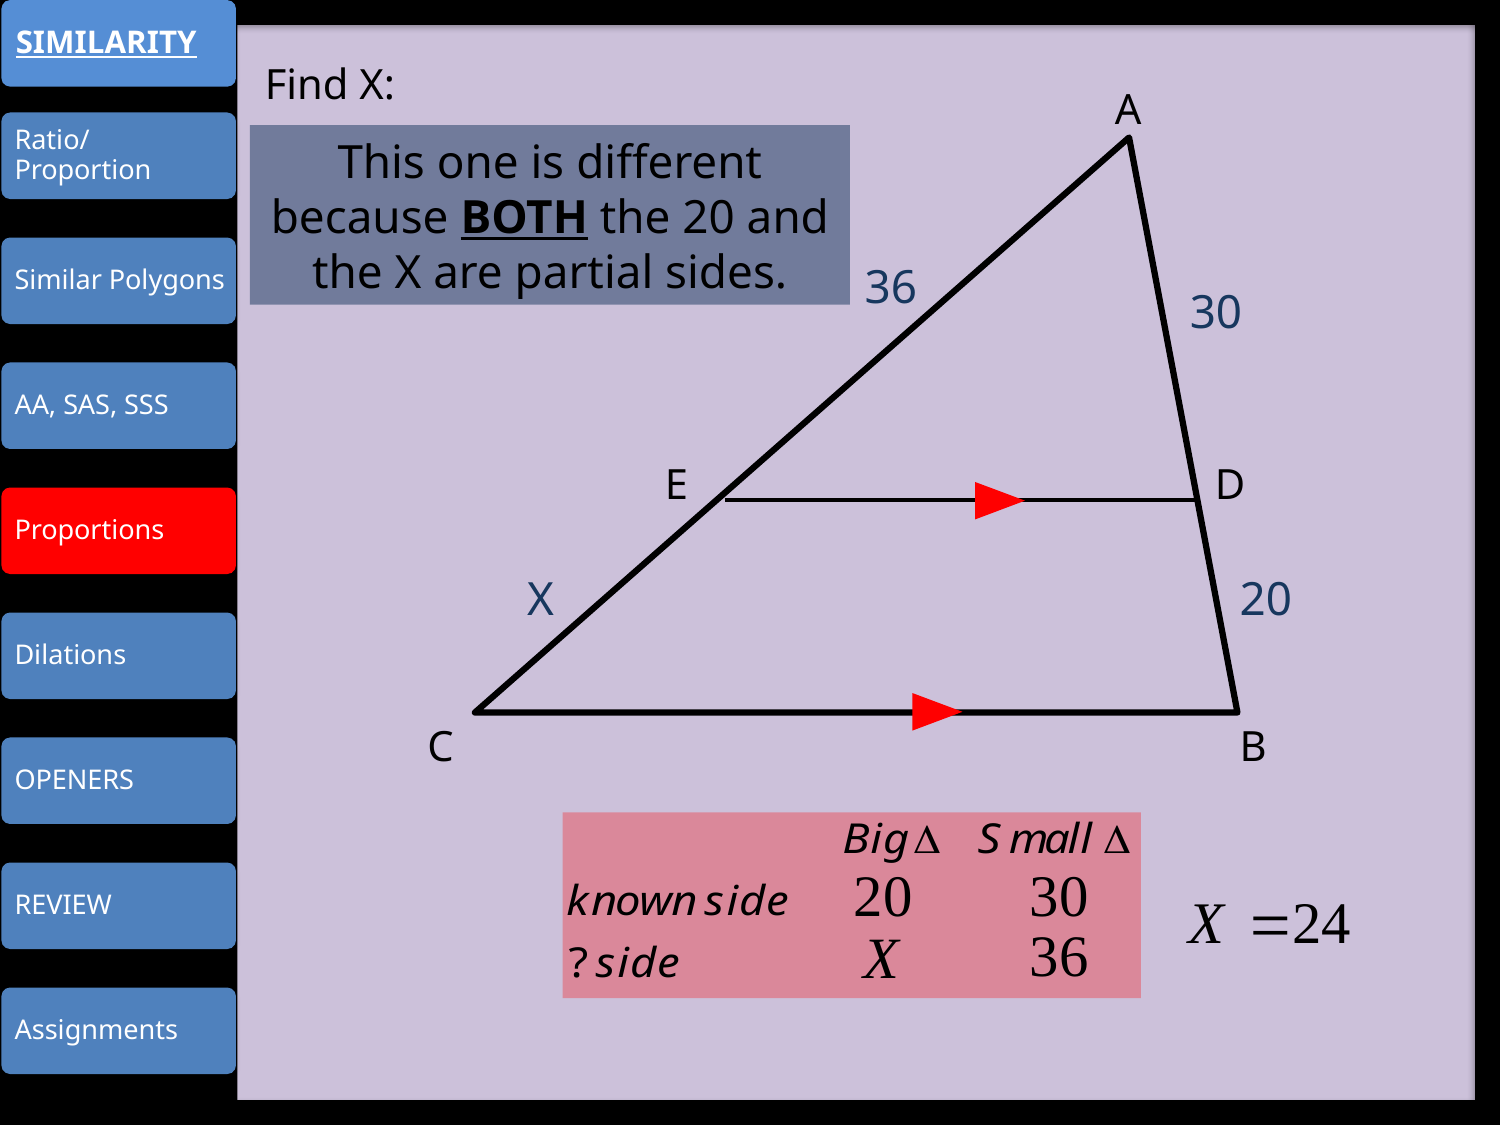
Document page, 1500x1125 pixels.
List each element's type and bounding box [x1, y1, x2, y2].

text_box [1022, 862, 1097, 932]
text_box [238, 0, 1500, 1125]
text_box [1174, 889, 1361, 954]
text_box [844, 862, 924, 932]
text_box [562, 812, 1142, 999]
text_box [1022, 939, 1097, 992]
text_box [0, 0, 238, 1125]
text_box [849, 939, 919, 989]
